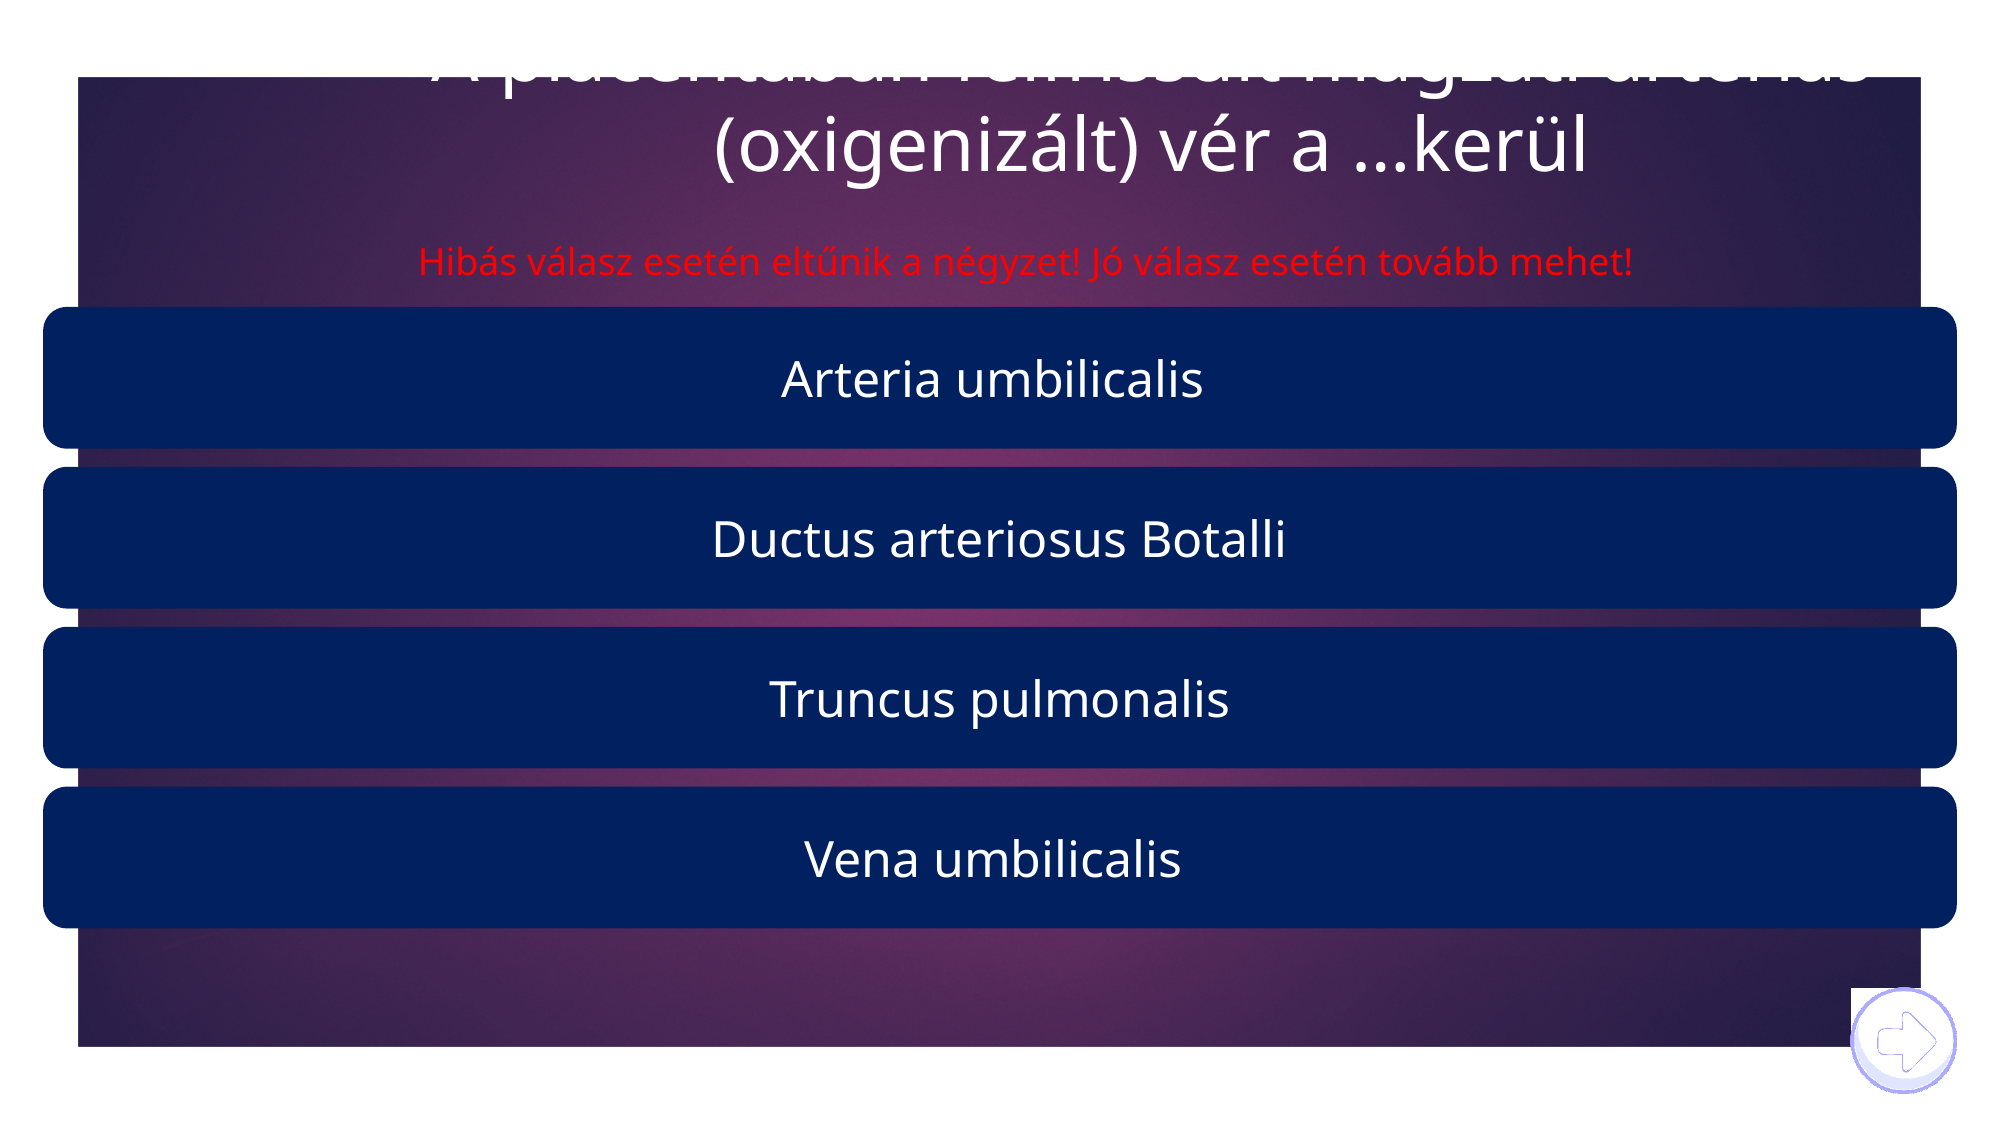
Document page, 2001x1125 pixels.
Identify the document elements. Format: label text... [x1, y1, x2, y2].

text_box Vena umbilicalis [43, 786, 1957, 929]
text_box Truncus pulmonalis [43, 626, 1957, 769]
text_box Hibás válasz esetén eltűnik a négyzet! Jó válasz esetén tovább mehet! [403, 230, 1692, 291]
text_box A placentában felfrissült magzati artériás (oxigenizált) vér a …kerül [198, 19, 2000, 174]
text_box Arteria umbilicalis [43, 306, 1957, 449]
text_box Ductus arteriosus Botalli [43, 466, 1957, 609]
picture [1850, 987, 1957, 1095]
